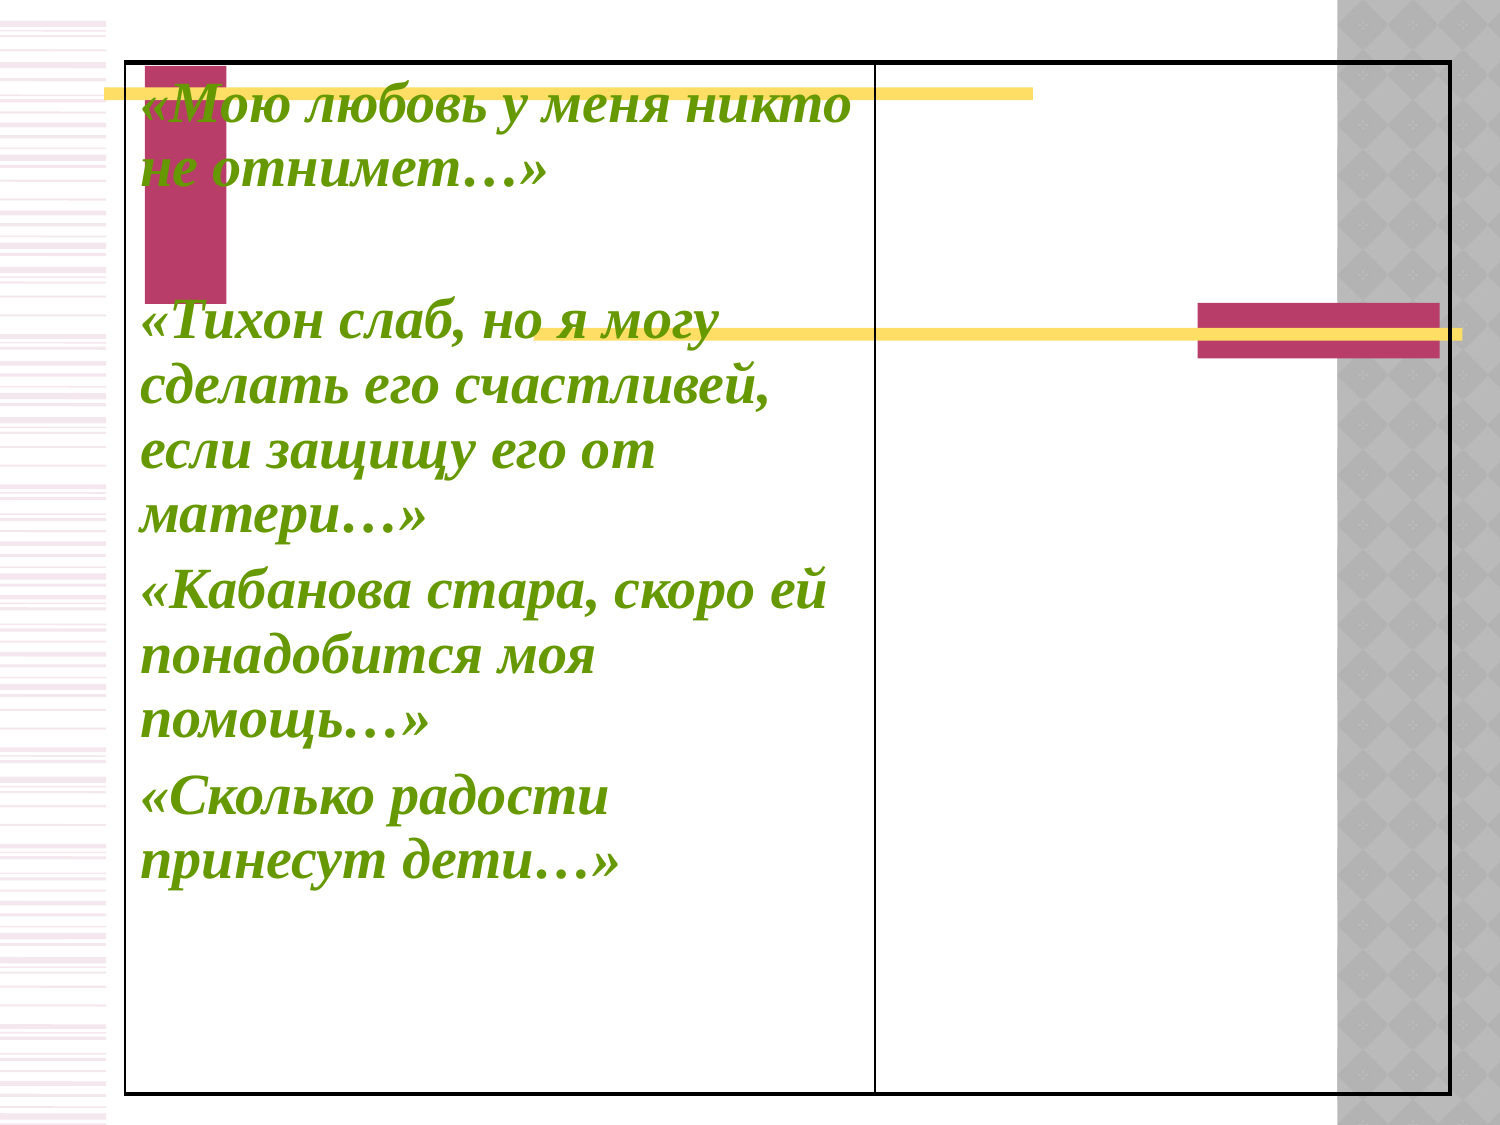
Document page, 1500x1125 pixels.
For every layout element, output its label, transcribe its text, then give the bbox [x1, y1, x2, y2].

table_header [876, 65, 1448, 1092]
table_header «Мою любовь у меня никто не отнимет…» «Тихон слаб, но я могу сделать его счастливей, если защищу его от матери…» «Кабанова стара, скоро ей понадобится моя помощь…» «Сколько радости принесут дети…» [126, 65, 874, 1092]
